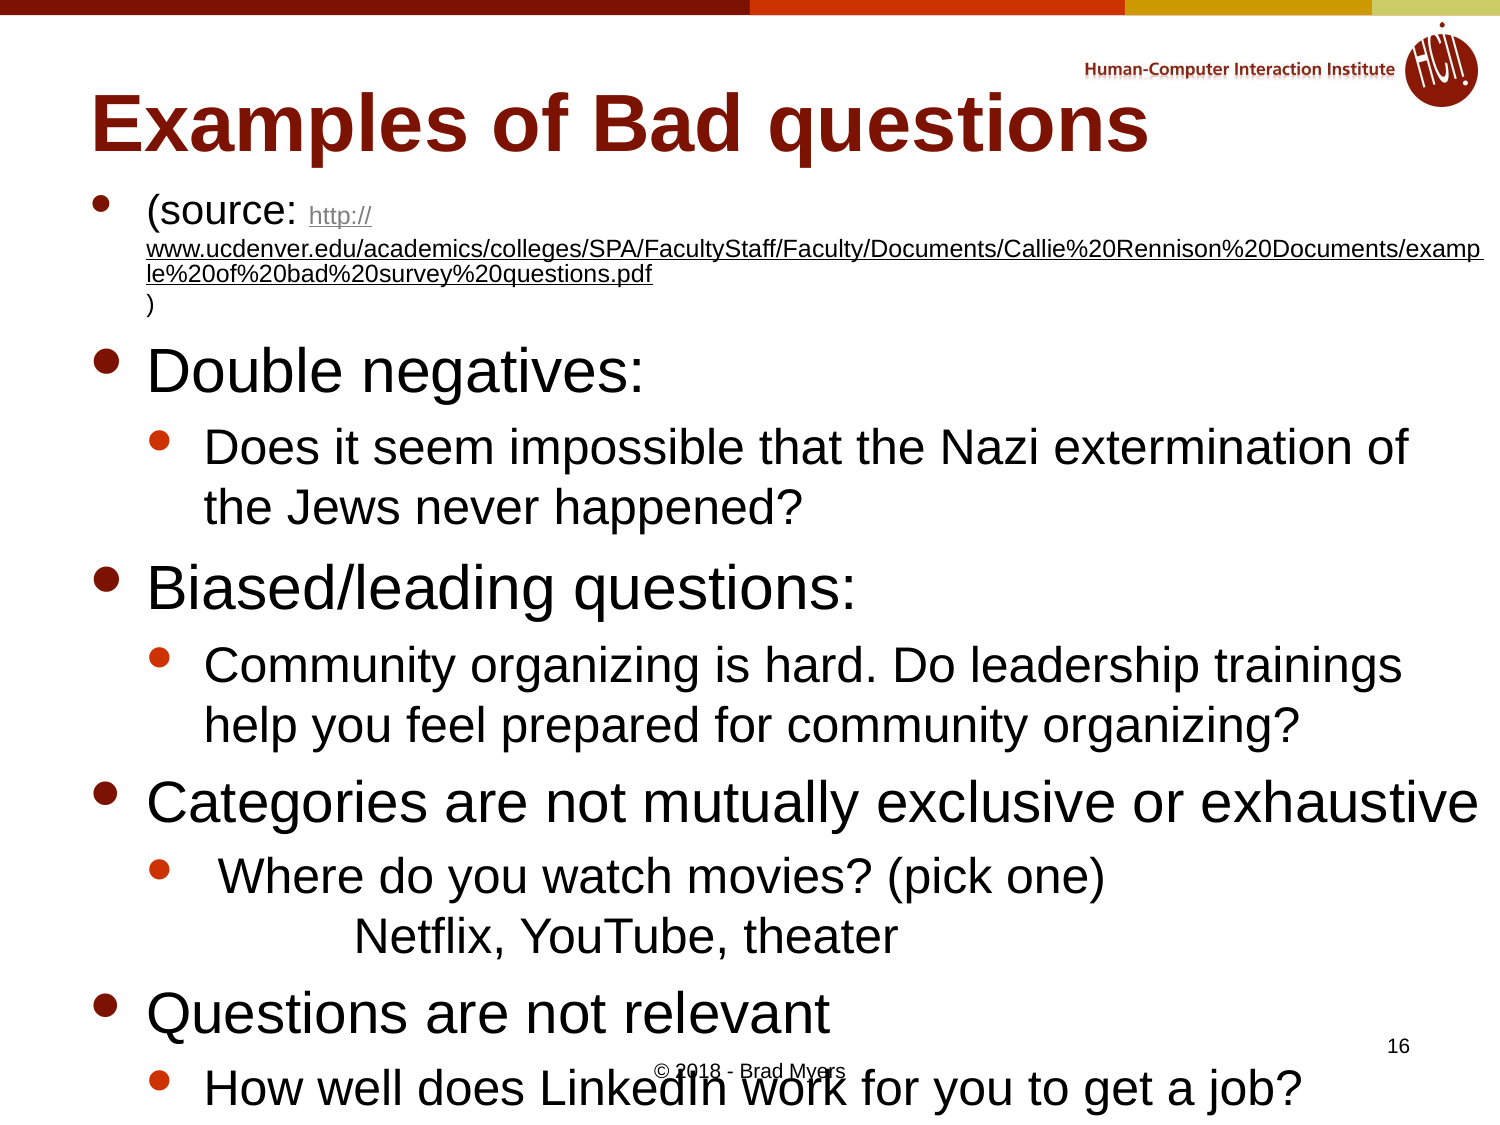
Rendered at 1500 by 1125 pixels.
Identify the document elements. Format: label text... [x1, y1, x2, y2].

picture [1313, 22, 1478, 107]
footer © 2018 - Brad Myers [512, 1049, 988, 1125]
slide_number 16 [1074, 1024, 1426, 1101]
title Examples of Bad questions [74, 19, 1313, 174]
list (source: http://www.ucdenver.edu/academics/colleges/SPA/FacultyStaff/Faculty/Documents/Callie%20Rennison%20Documents/example%20of%20bad%20survey%20questions.pdf) Double negatives: Does it seem impossible that the Nazi extermination of the Jews never happened? Biased/leading questions: Community organizing is hard. Do leadership trainings help you feel prepared for community organizing? Categories are not mutually exclusive or exhaustive Where do you watch movies? (pick one) Netflix, YouTube, theater Questions are not relevant How well does LinkedIn work for you to get a job? [74, 174, 1500, 1101]
